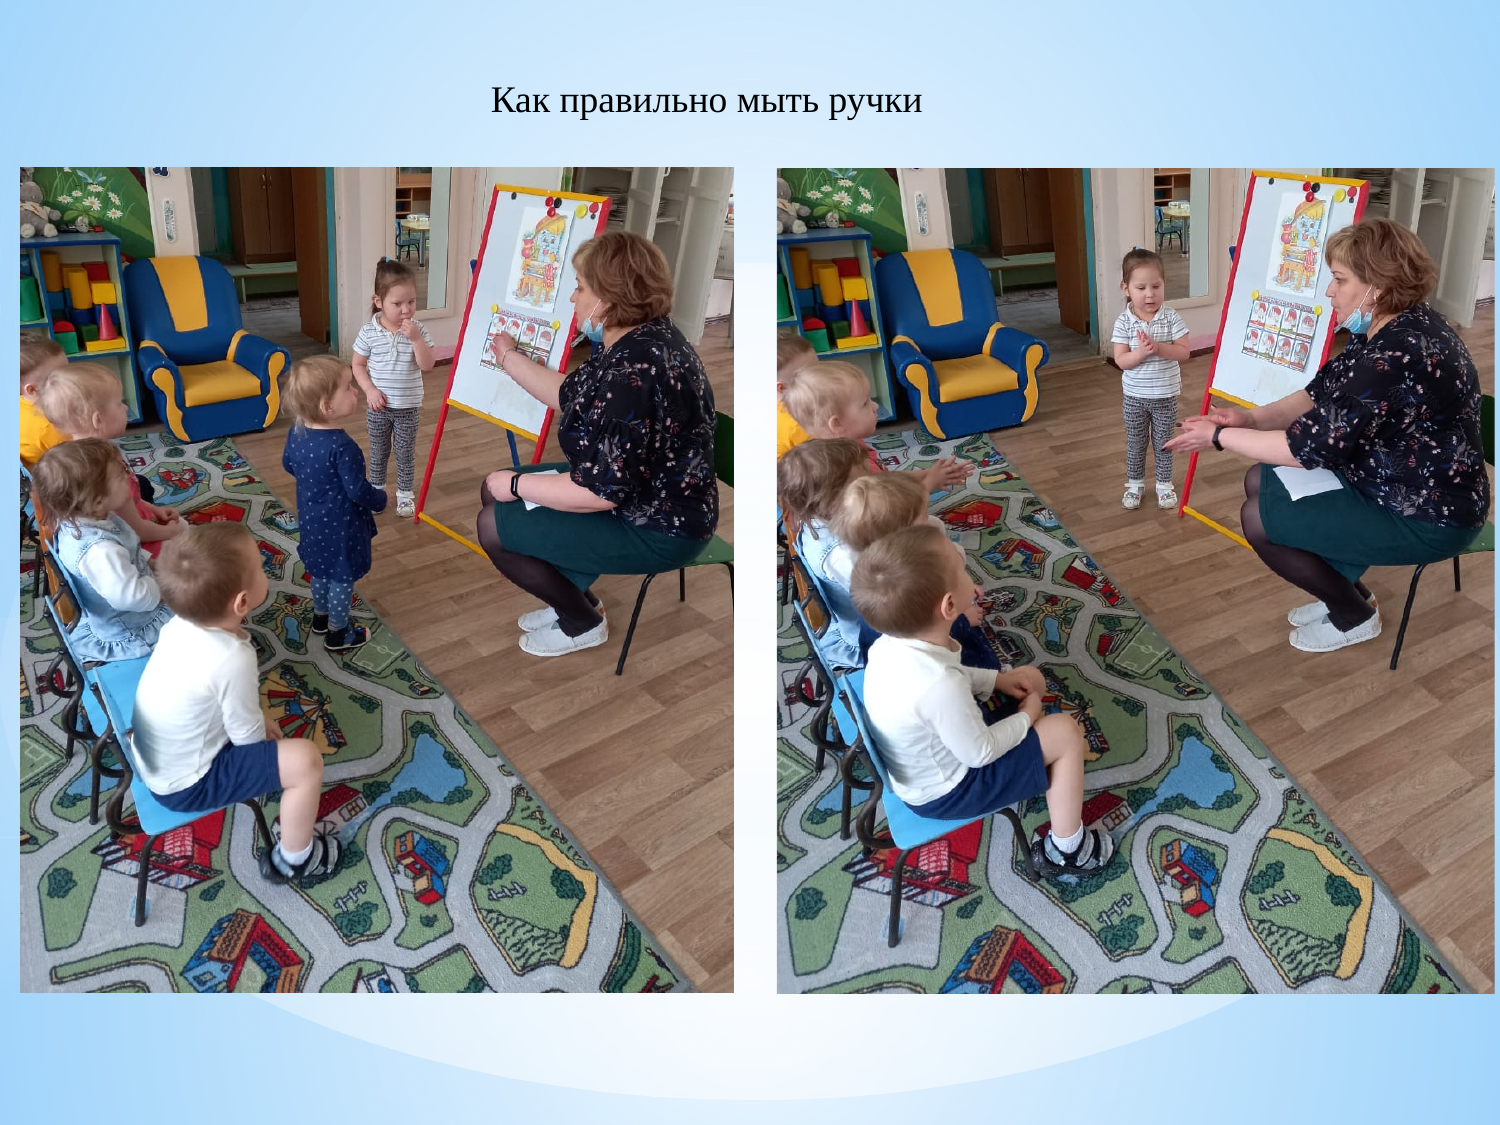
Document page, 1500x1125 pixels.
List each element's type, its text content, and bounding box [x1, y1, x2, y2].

picture [19, 167, 735, 993]
text_box Как правильно мыть ручки [409, 67, 977, 127]
picture [776, 168, 1495, 994]
